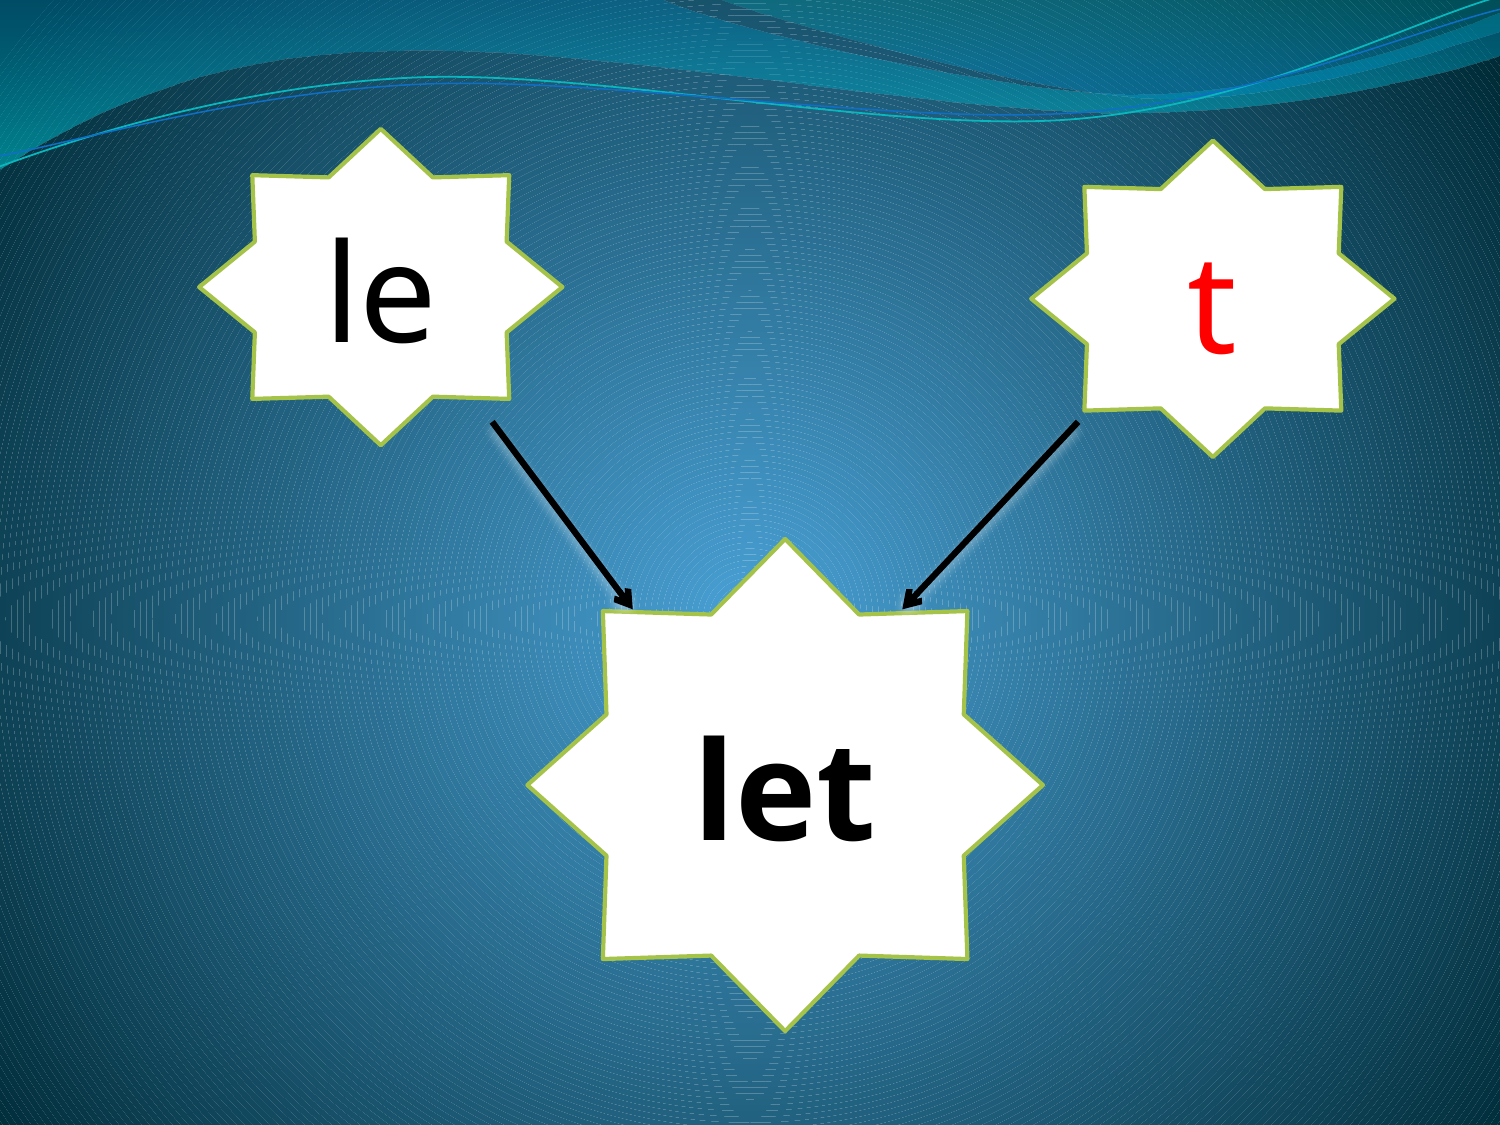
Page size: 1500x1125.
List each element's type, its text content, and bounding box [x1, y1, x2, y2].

text_box t [1029, 139, 1397, 459]
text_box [468, 445, 657, 587]
text_box e [611, 609, 636, 617]
text_box e [894, 611, 970, 618]
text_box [896, 427, 1085, 604]
text_box let [525, 536, 1046, 1034]
text_box le [197, 127, 565, 447]
